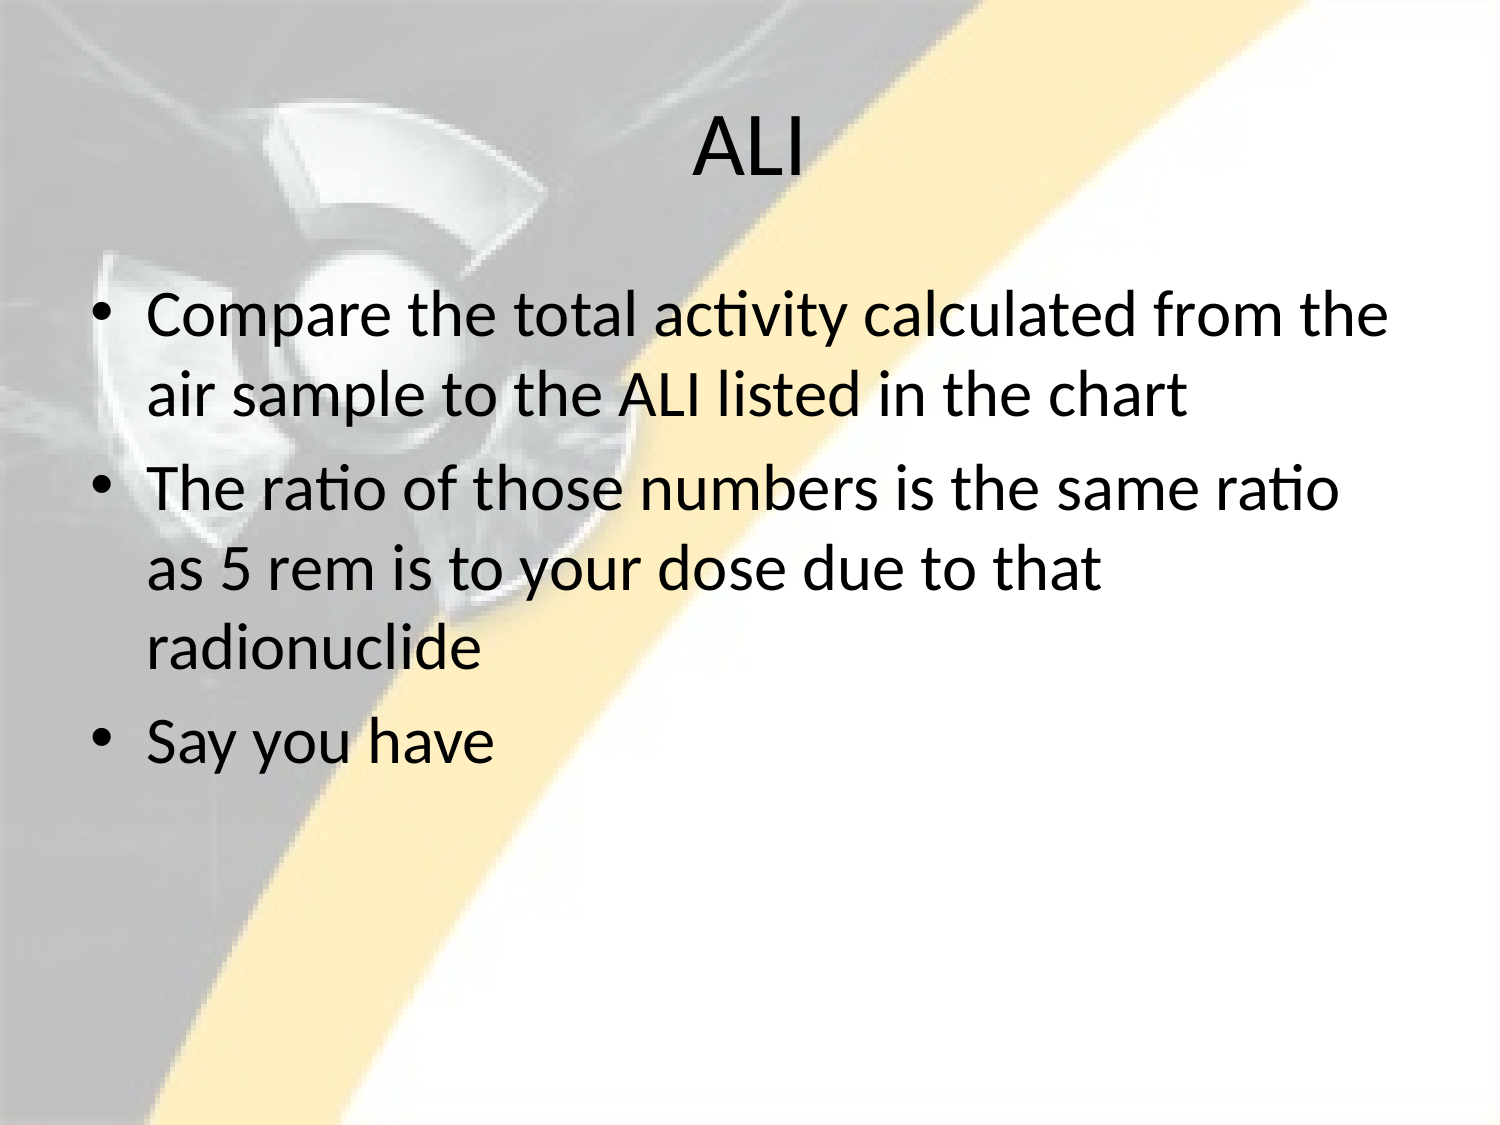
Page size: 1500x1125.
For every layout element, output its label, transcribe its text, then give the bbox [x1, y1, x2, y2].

title ALI [75, 45, 1425, 233]
list Compare the total activity calculated from the air sample to the ALI listed in the chart The ratio of those numbers is the same ratio as 5 rem is to your dose due to that radionuclide Say you have [75, 262, 1425, 1005]
